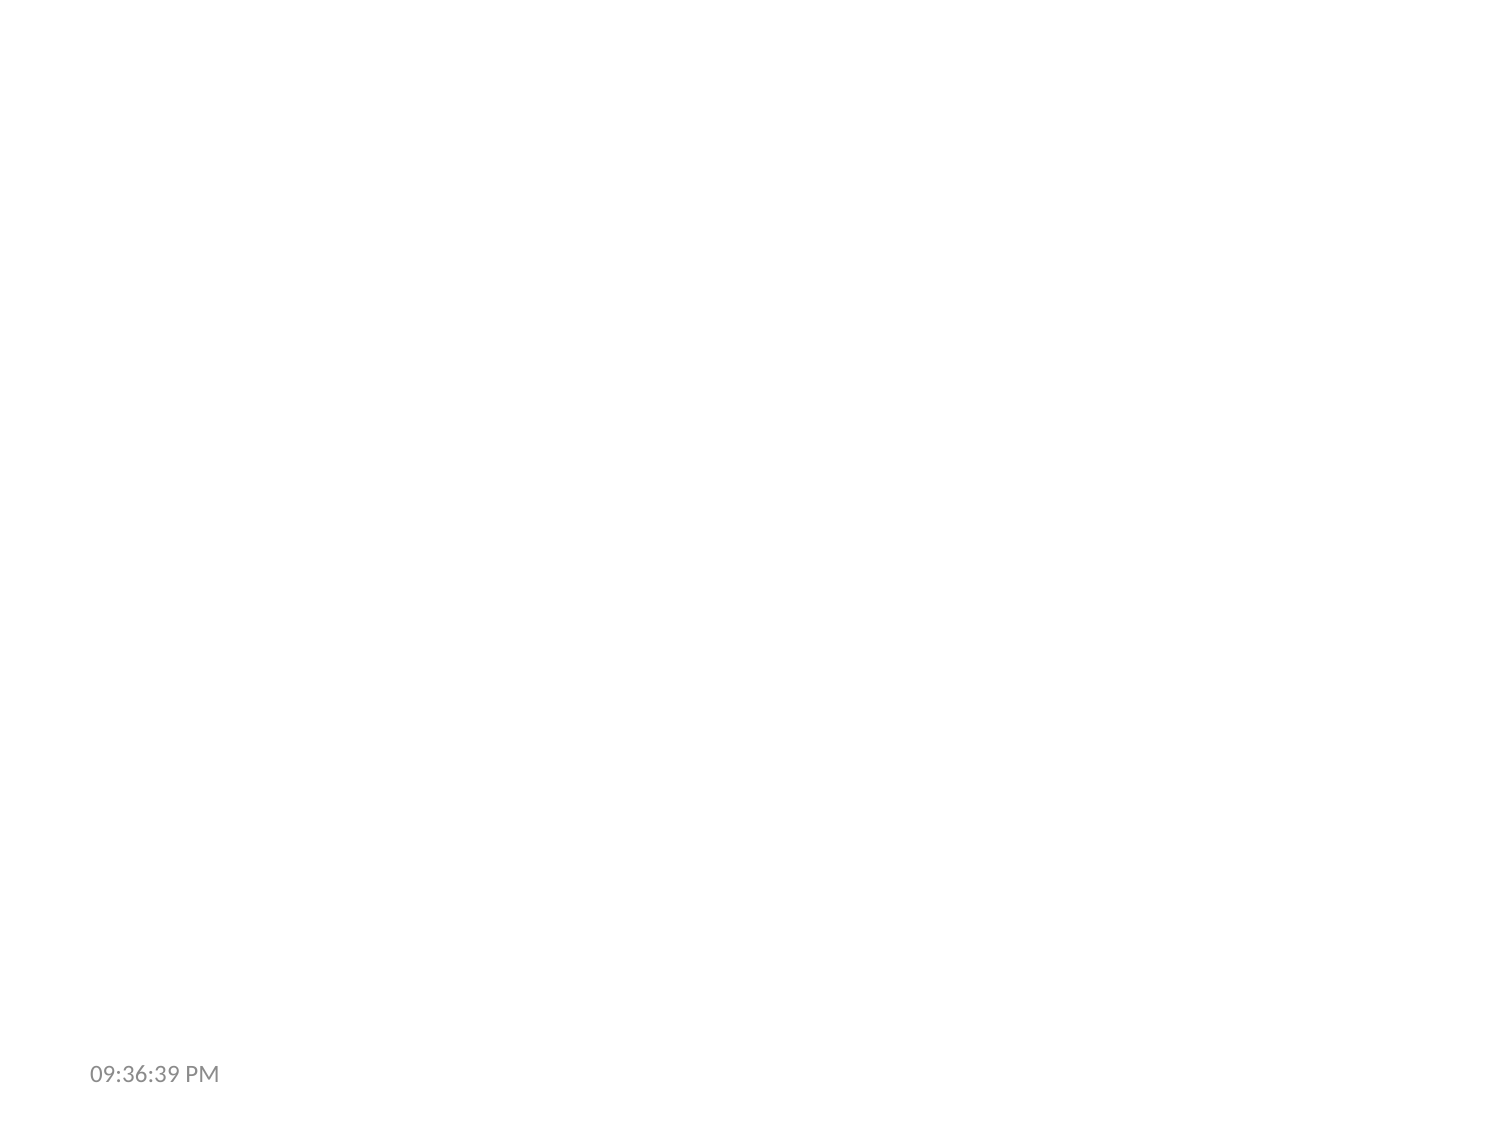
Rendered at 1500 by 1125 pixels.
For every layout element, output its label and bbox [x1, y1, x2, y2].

slide_number [75, 1042, 425, 1103]
